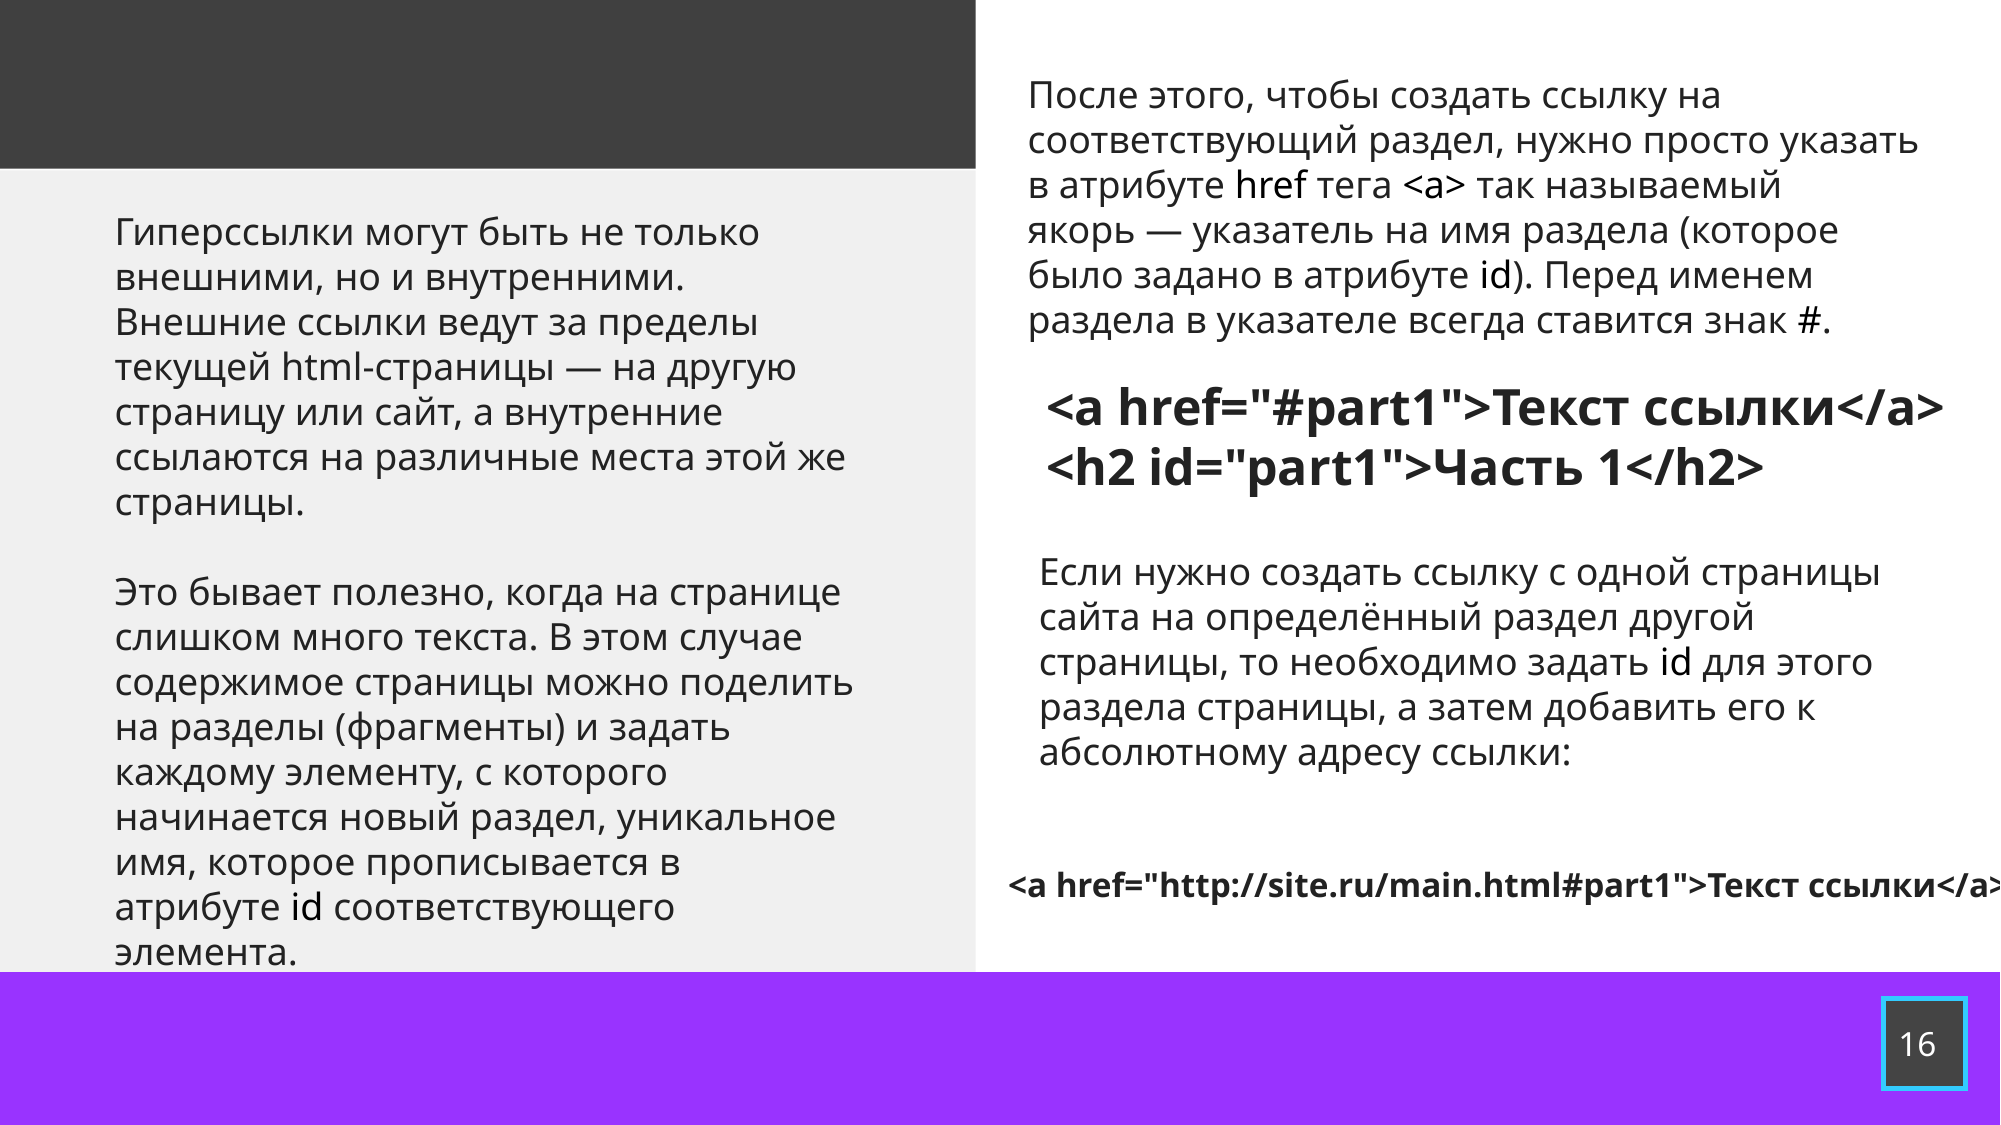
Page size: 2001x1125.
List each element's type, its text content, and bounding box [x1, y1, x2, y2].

text_box <a href="http://site.ru/main.html#part1">Текст ссылки</a> [993, 857, 2000, 912]
text_box После этого, чтобы создать ссылку на соответствующий раздел, нужно просто указать в атрибуте href тега <a> так называемый якорь — указатель на имя раздела (которое было задано в атрибуте id). Перед именем раздела в указателе всегда ставится знак #. [1012, 63, 1960, 348]
text_box <a href="#part1">Текст ссылки</a> <h2 id="part1">Часть 1</h2> [1031, 368, 1960, 503]
text_box Если нужно создать ссылку с одной страницы сайта на определённый раздел другой страницы, то необходимо задать id для этого раздела страницы, а затем добавить его к абсолютному адресу ссылки: [1024, 540, 1971, 781]
text_box [0, 0, 977, 170]
text_box Гиперссылки могут быть не только внешними, но и внутренними. Внешние ссылки ведут за пределы текущей html-страницы — на другую страницу или сайт, а внутренние ссылаются на различные места этой же страницы. Это бывает полезно, когда на странице слишком много текста. В этом случае содержимое страницы можно поделить на разделы (фрагменты) и задать каждому элементу, с которого начинается новый раздел, уникальное имя, которое прописывается в атрибуте id соответствующего элемента. [99, 200, 876, 980]
text_box [1883, 998, 1967, 1089]
text_box [0, 971, 2000, 1125]
text_box 16 [1883, 1015, 1966, 1071]
text_box [0, 170, 977, 971]
